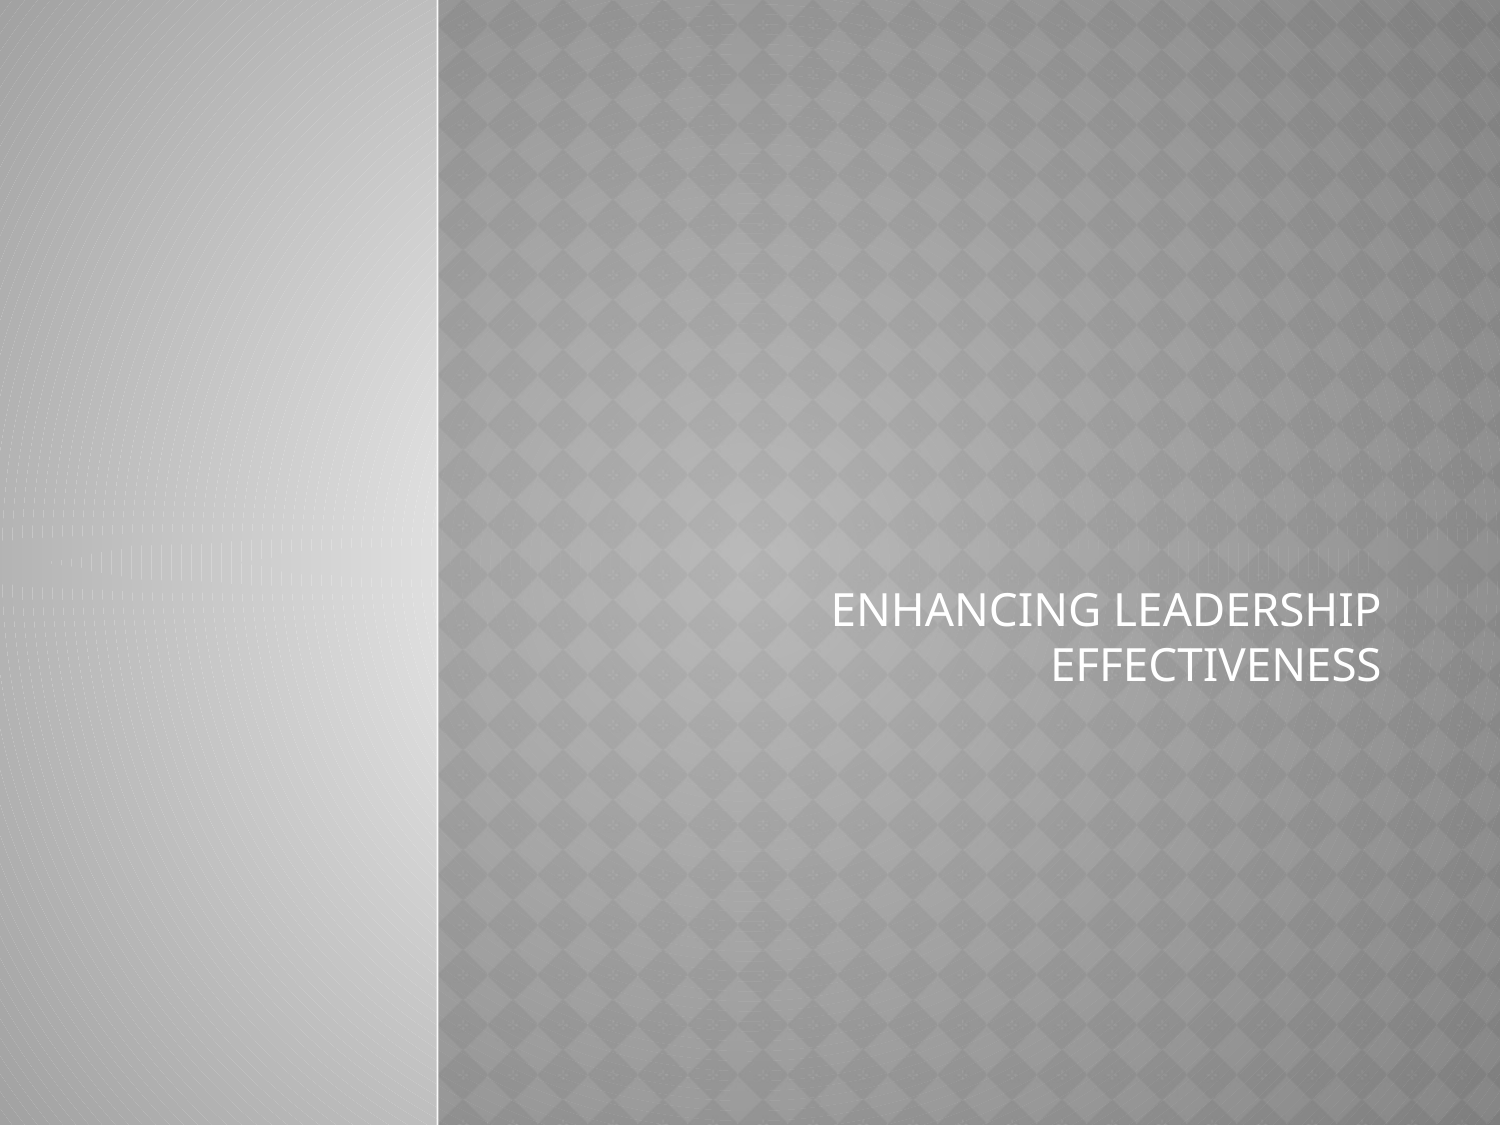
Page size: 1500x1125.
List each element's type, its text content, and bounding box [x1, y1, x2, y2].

subtitle ENHANCING LEADERSHIP EFFECTIVENESS [550, 580, 1390, 762]
